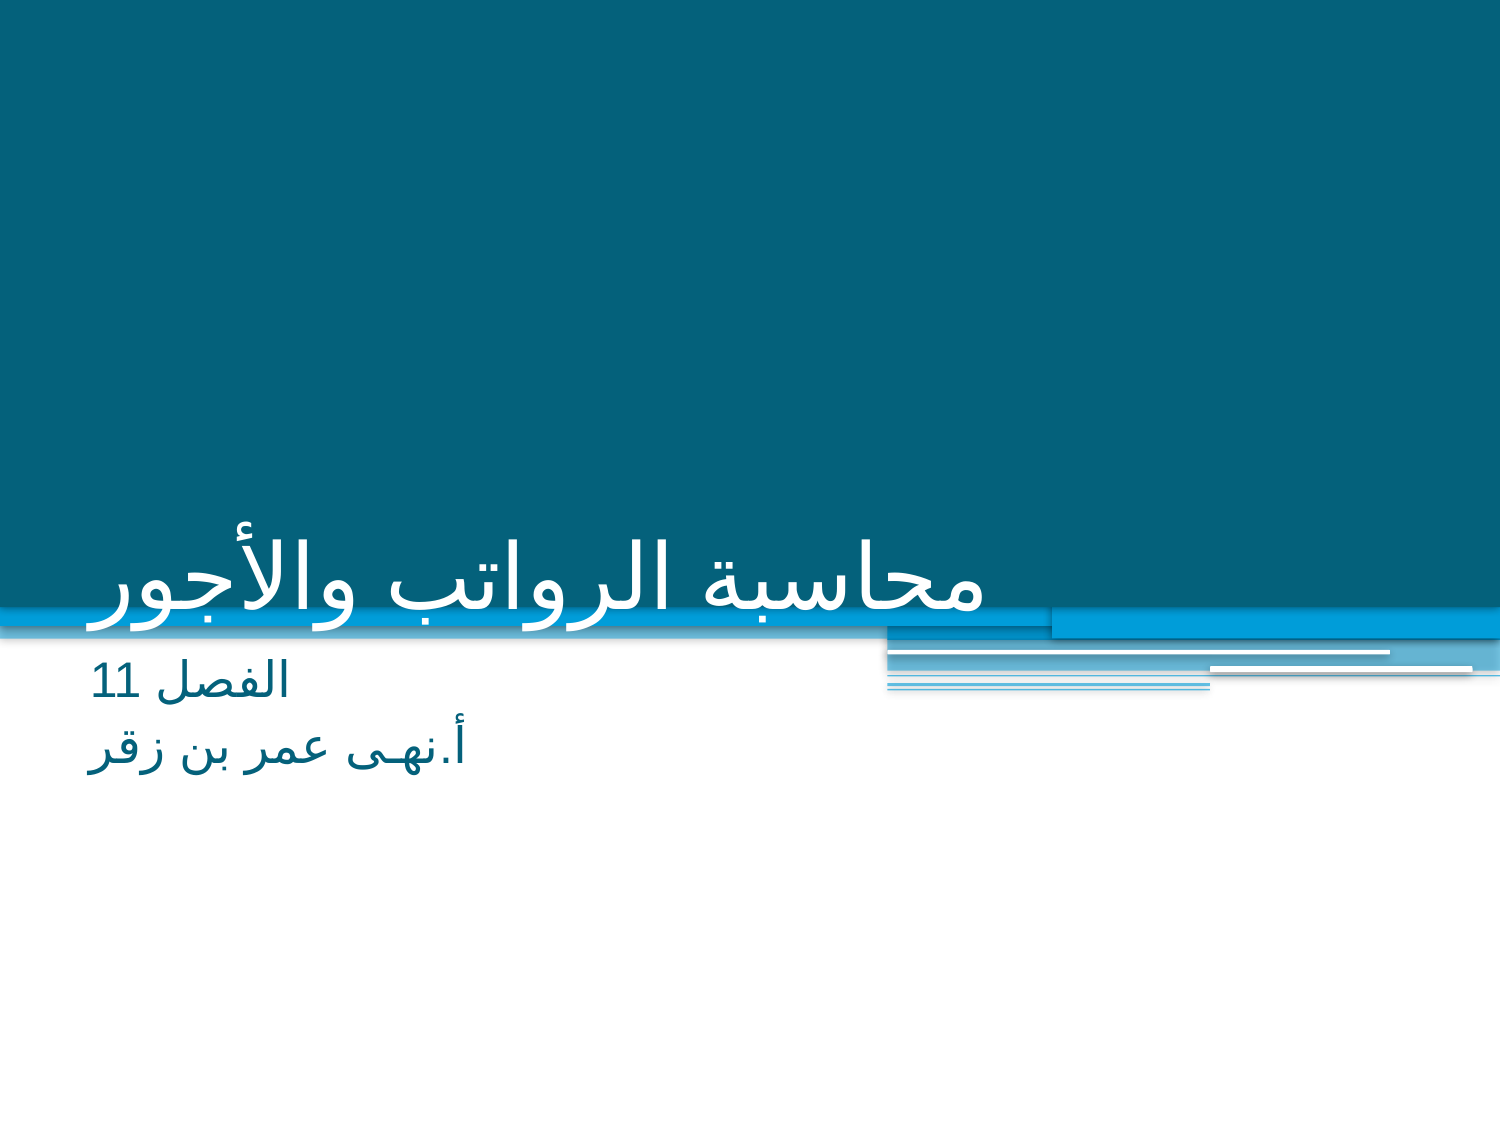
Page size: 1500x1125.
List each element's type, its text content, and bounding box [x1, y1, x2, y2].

subtitle الفصل 11 أ.نهـى عمر بن زقر [75, 639, 888, 928]
title محاسبة الرواتب والأجور [75, 394, 1463, 636]
